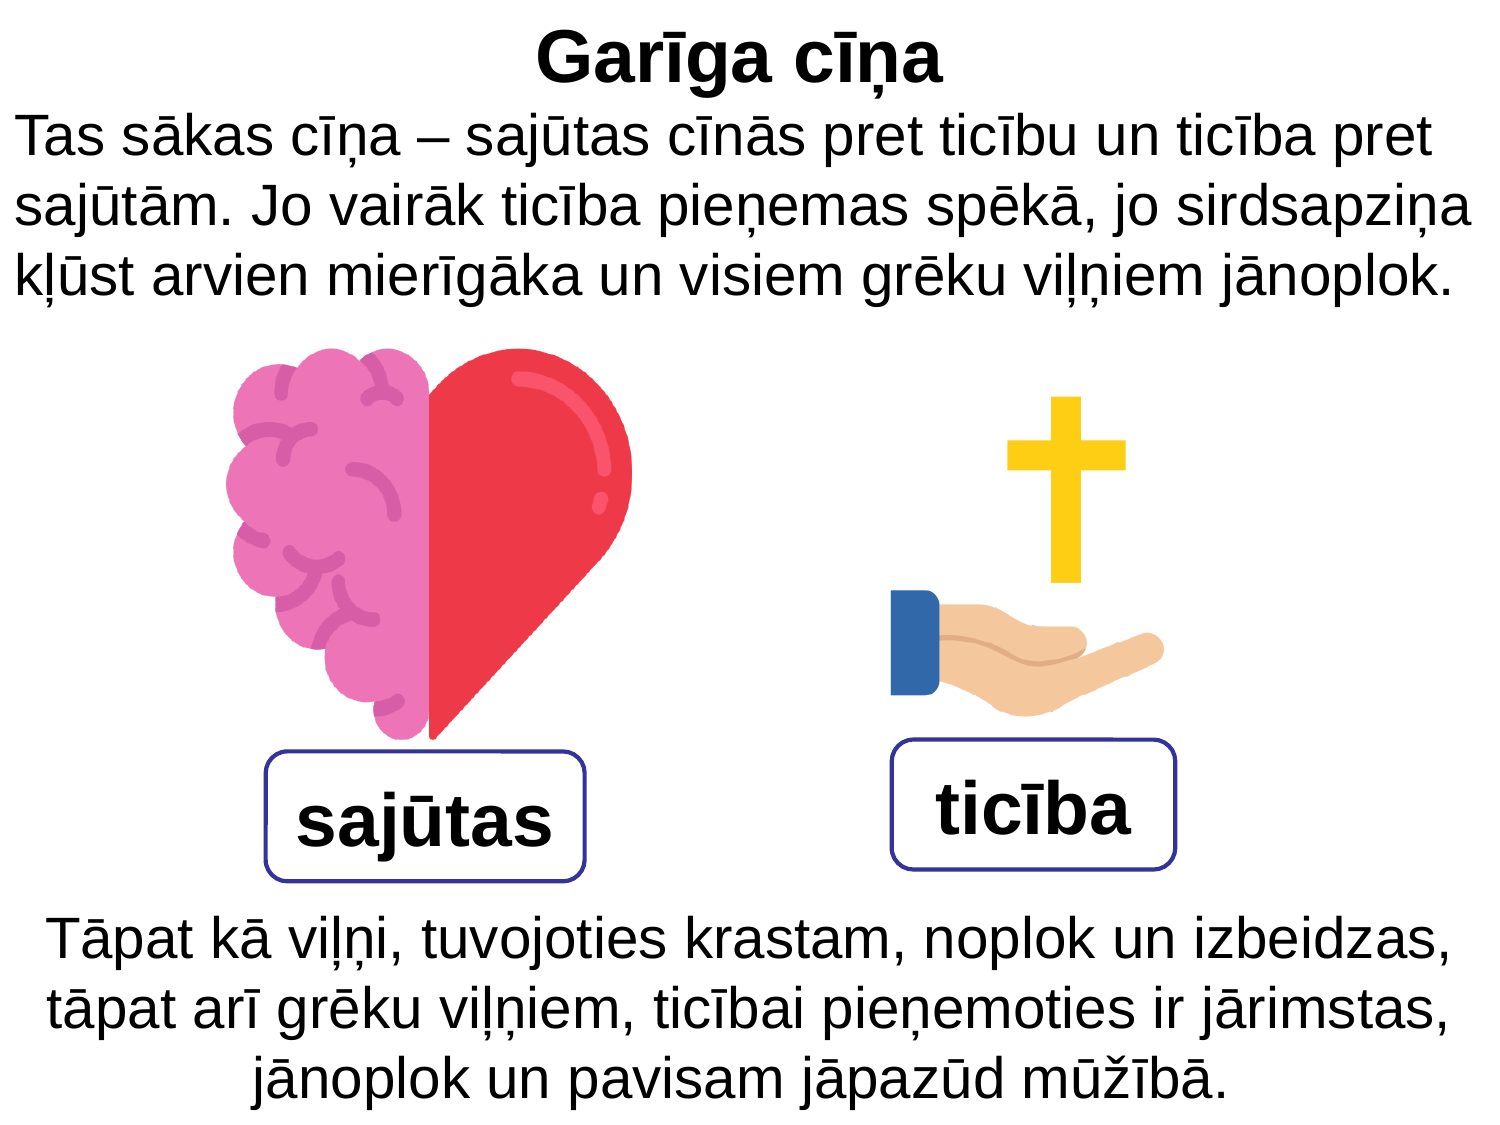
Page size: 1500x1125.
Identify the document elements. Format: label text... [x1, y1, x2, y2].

picture [226, 326, 633, 762]
picture [785, 314, 1269, 798]
text_box Tas sākas cīņa – sajūtas cīnās pret ticību un ticība pret sajūtām. Jo vairāk ticība pieņemas spēkā, jo sirdsapziņa kļūst arvien mierīgāka un visiem grēku viļņiem jānoplok. [0, 89, 1500, 315]
text_box ticība [889, 806, 1178, 872]
text_box Tāpat kā viļņi, tuvojoties krastam, noplok un izbeidzas, tāpat arī grēku viļņiem, ticībai pieņemoties ir jārimstas, jānoplok un pavisam jāpazūd mūžībā. [0, 893, 1500, 1114]
text_box Garīga cīņa [0, 0, 1500, 89]
text_box sajūtas [263, 770, 587, 884]
